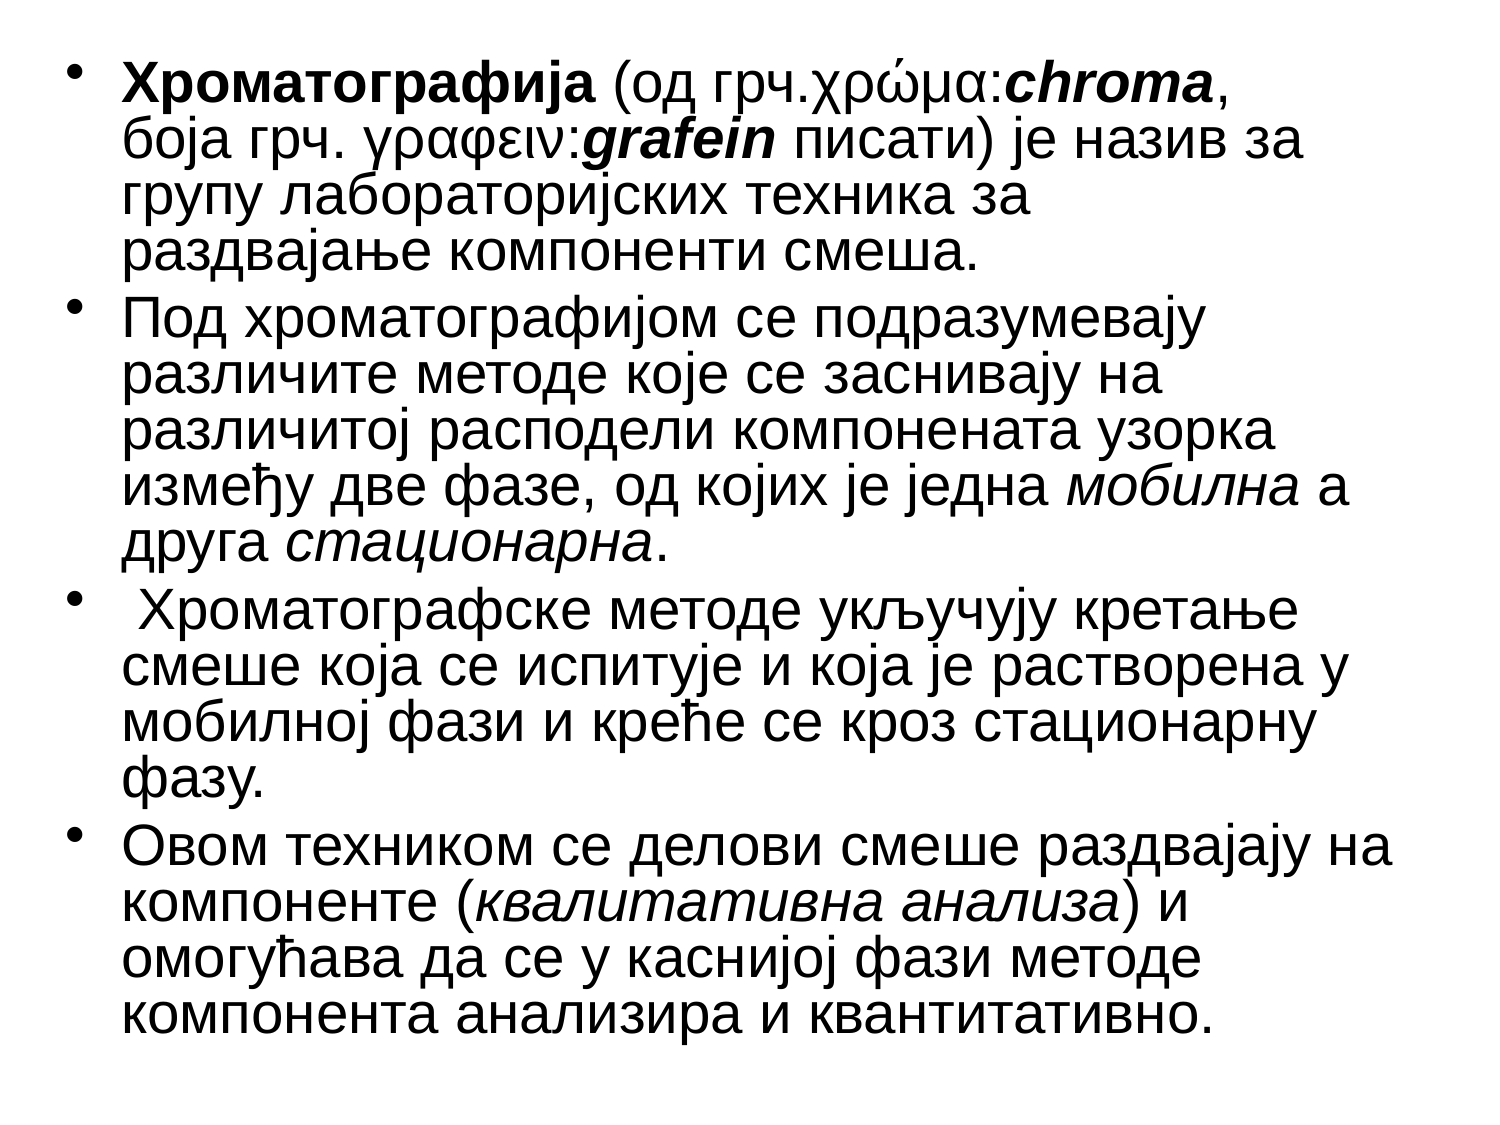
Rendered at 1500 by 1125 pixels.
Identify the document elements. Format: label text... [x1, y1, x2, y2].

list Хроматографија (од грч.χρώμα:chroma, боја грч. γραφειν:grafein писати) је назив за групу лабораторијских техника за раздвајање компоненти смеша. Под хроматографијом се подразумевају различите методе које се заснивају на различитој расподели компонената узорка између две фазе, од којих је једна мобилна а друга стационарна. Хроматографске методе укључују кретање смеше која се испитује и која је растворена у мобилној фази и креће се кроз стационарну фазу. Овом техником се делови смеше раздвајају на компоненте (квалитативна анализа) и омогућава да се у каснијој фази методе компонента анализира и квантитативно. [49, 49, 1463, 1088]
